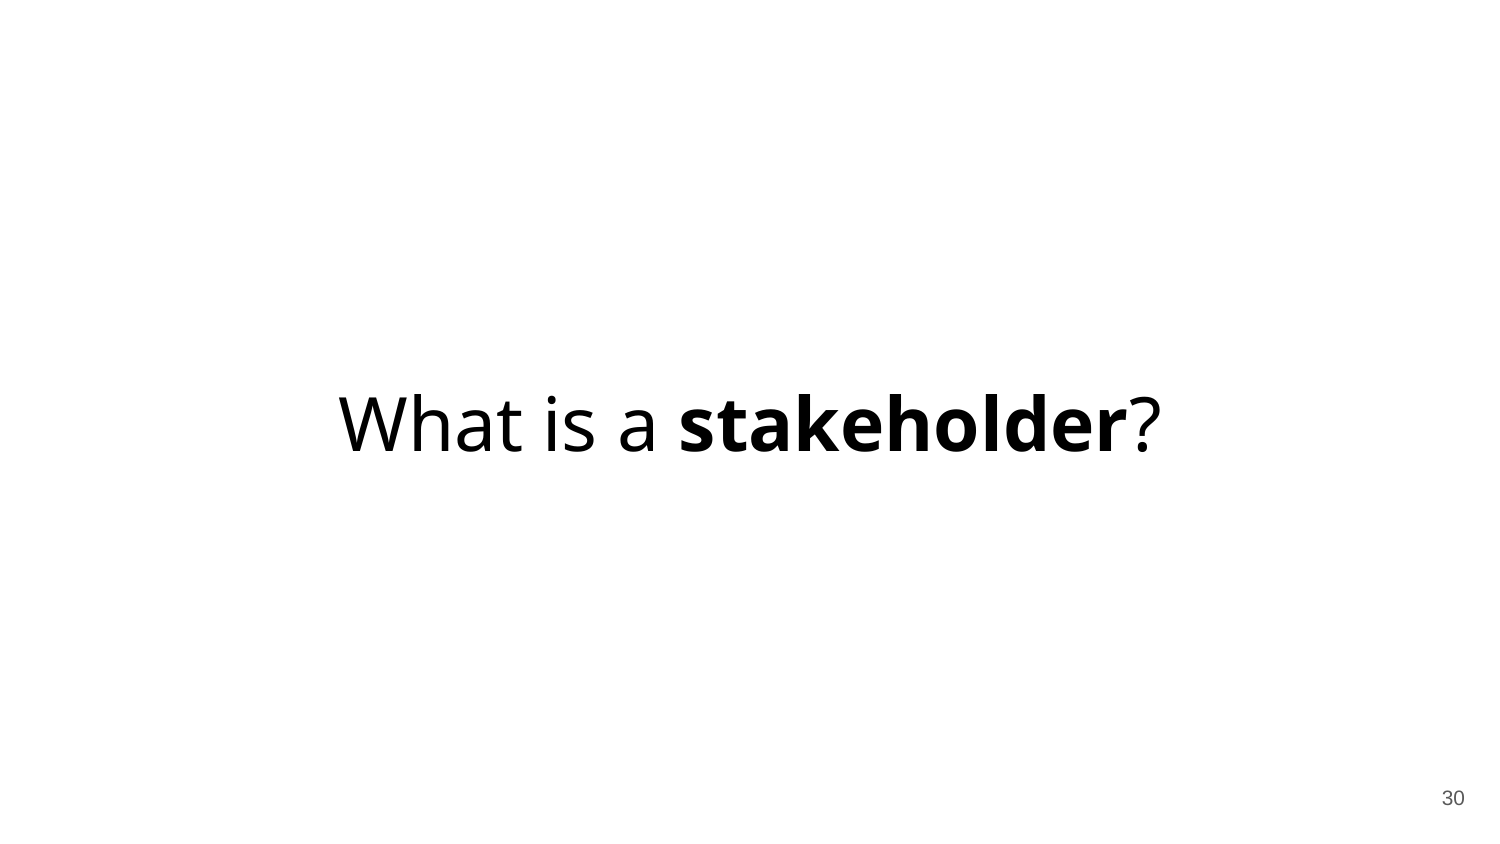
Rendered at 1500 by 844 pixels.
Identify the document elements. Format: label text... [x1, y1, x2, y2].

slide_number 30 [1389, 764, 1480, 830]
title What is a stakeholder? [51, 352, 1449, 491]
